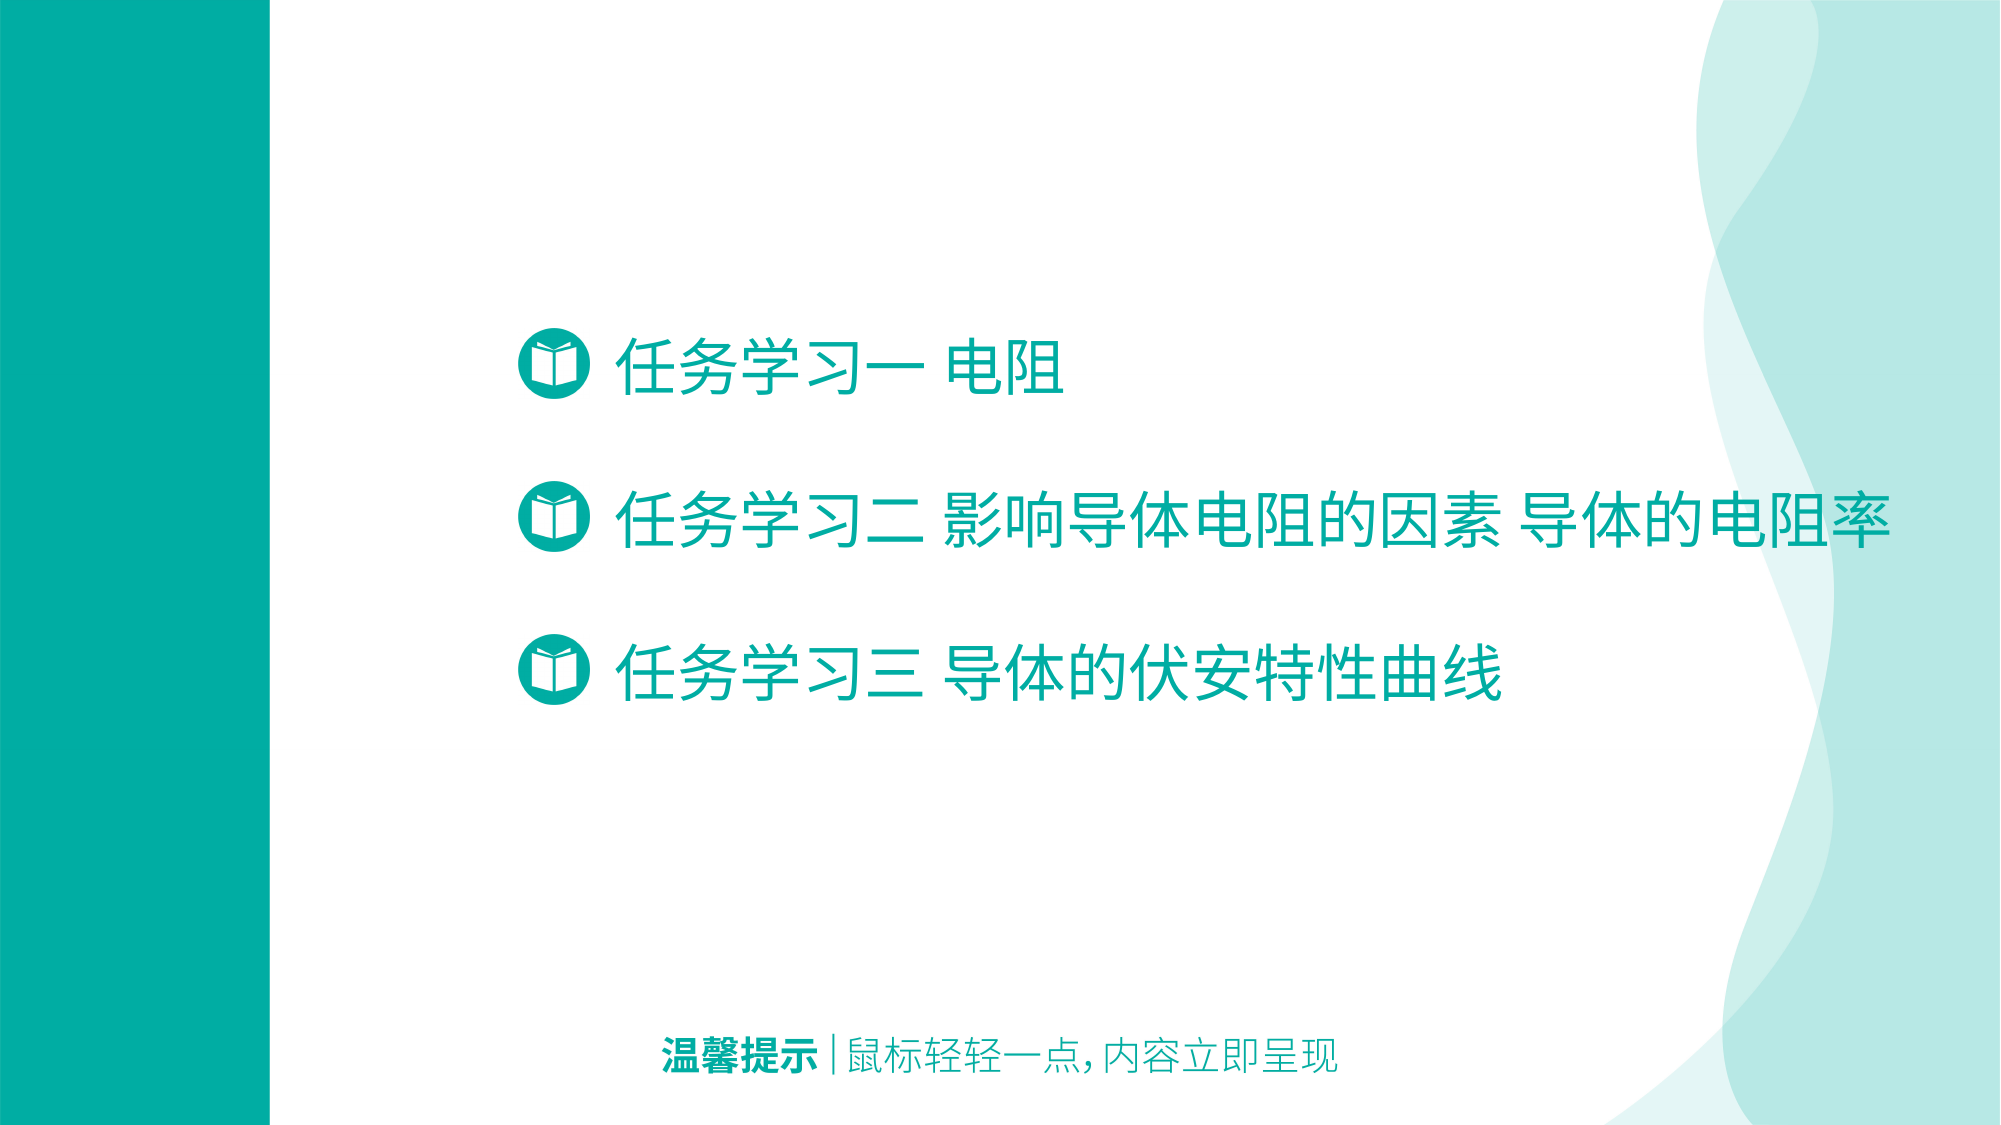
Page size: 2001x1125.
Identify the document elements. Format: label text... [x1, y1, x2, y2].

text_box 任务学习三 导体的伏安特性曲线 [602, 628, 1932, 711]
picture [0, 0, 2000, 1125]
text_box 任务学习二 影响导体电阻的因素 导体的电阻率 [602, 475, 1932, 558]
text_box 任务学习一 电阻 [602, 322, 1932, 405]
